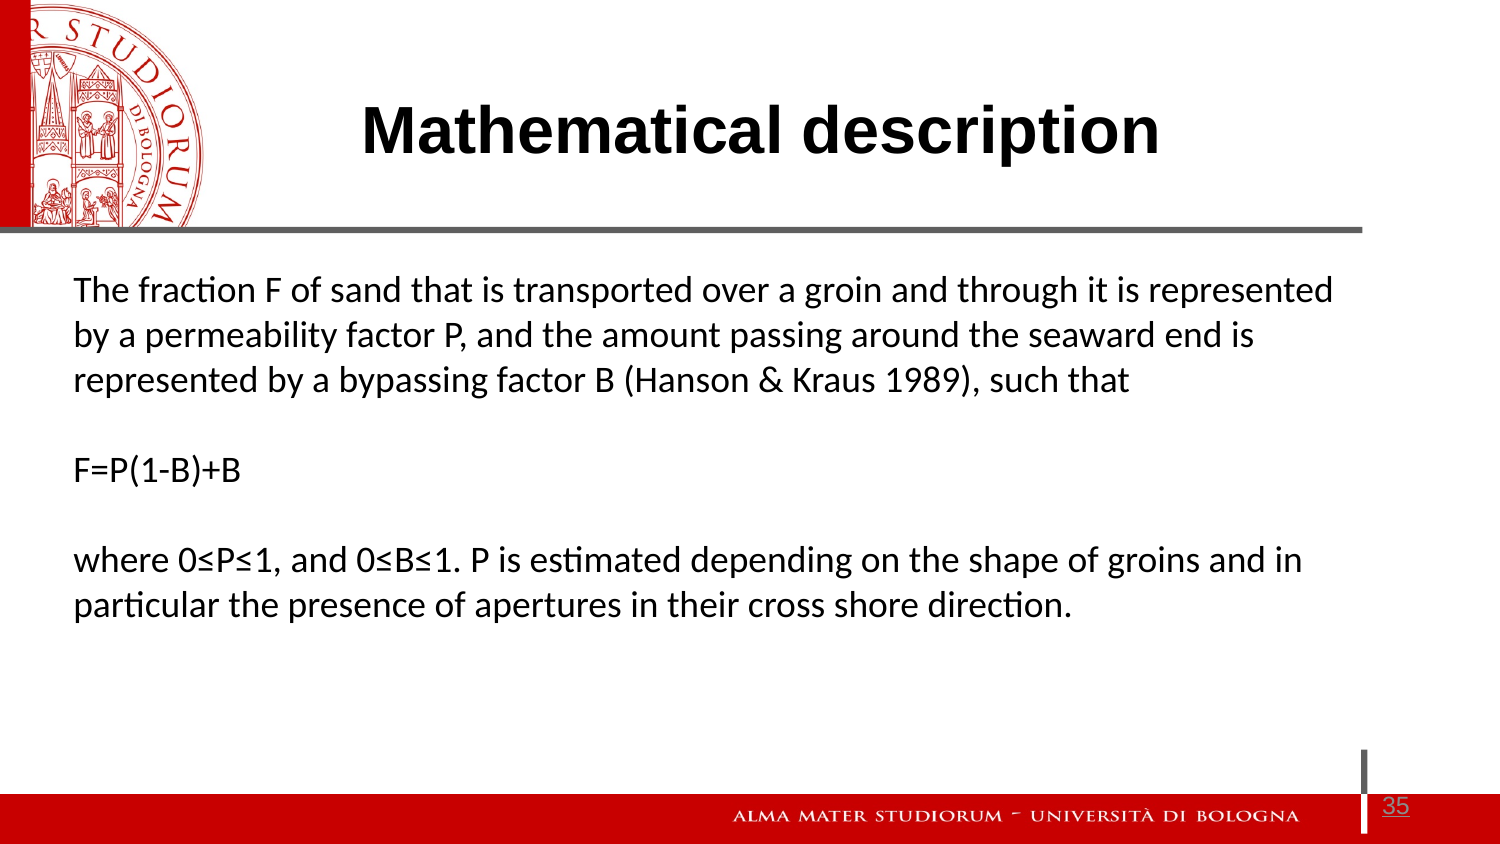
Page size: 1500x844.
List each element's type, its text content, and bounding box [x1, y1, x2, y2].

text_box Mathematical description [194, 79, 1329, 174]
picture [31, 0, 211, 226]
picture [0, 794, 1500, 844]
text_box The fraction F of sand that is transported over a groin and through it is represented by a permeability factor P, and the amount passing around the seaward end is represented by a bypassing factor B (Hanson & Kraus 1989), such that F=P(1-B)+B where 0≤P≤1, and 0≤B≤1. P is estimated depending on the shape of groins and in particular the presence of apertures in their cross shore direction. [58, 257, 1383, 633]
slide_number 35 [1074, 782, 1425, 827]
